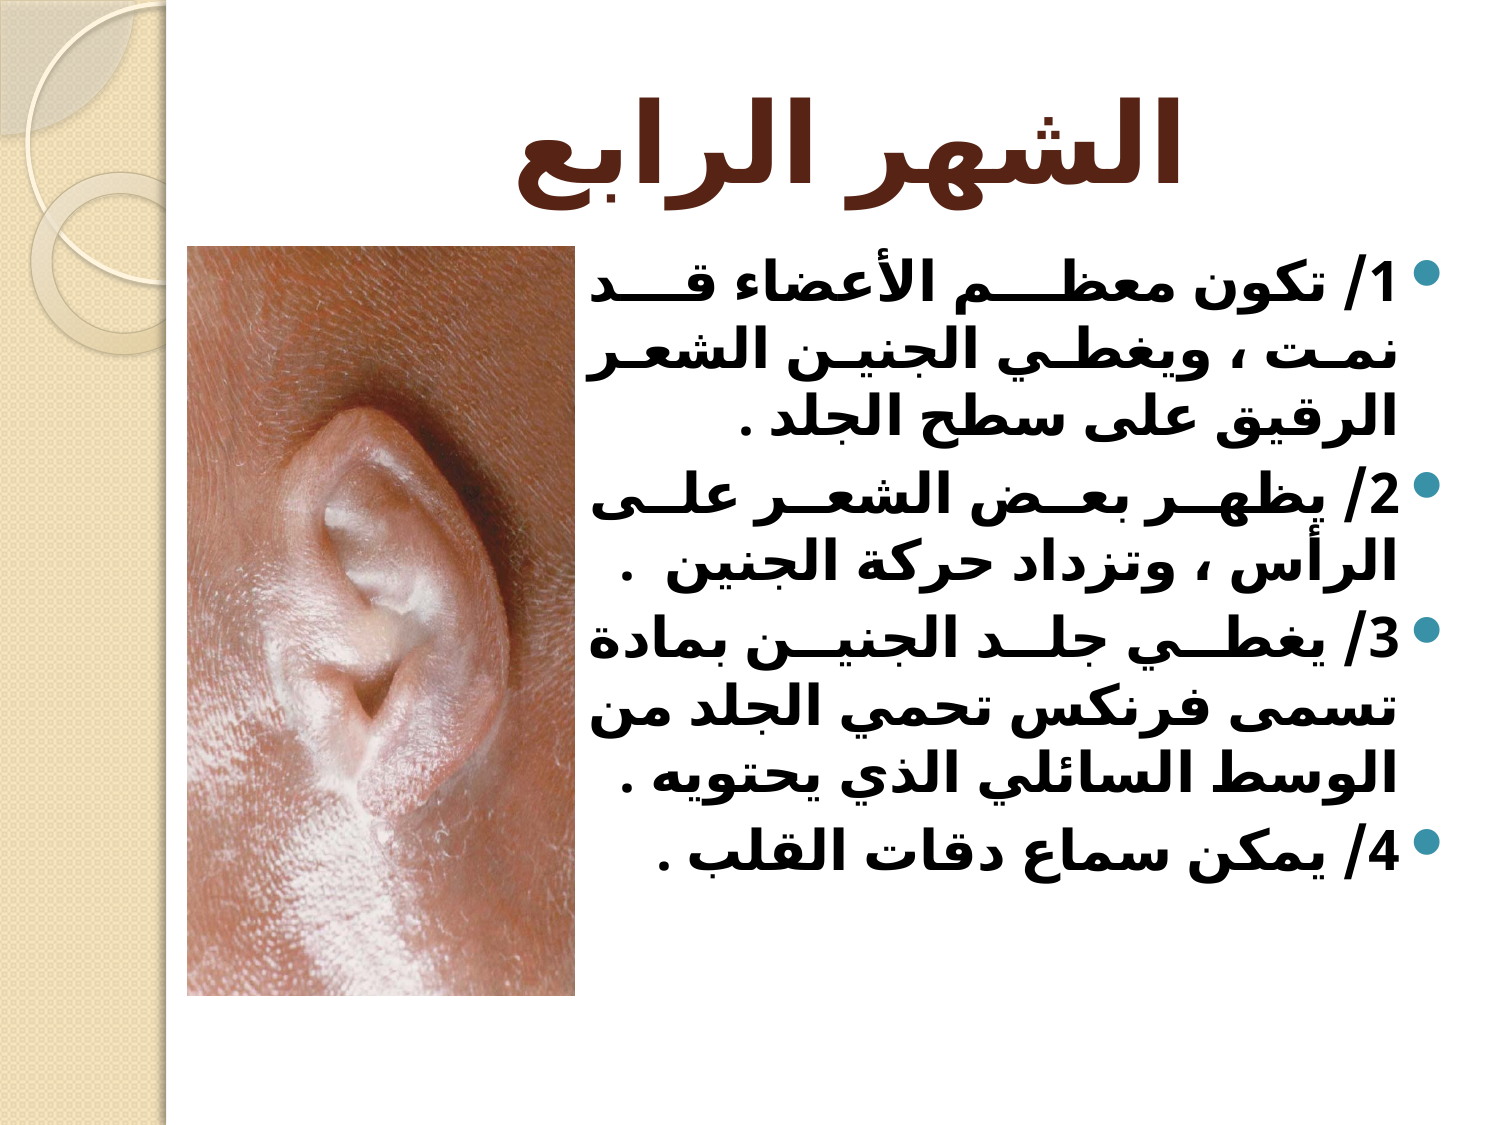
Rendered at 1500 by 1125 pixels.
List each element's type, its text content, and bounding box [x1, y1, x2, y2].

picture [187, 245, 575, 997]
list 1/ تكون معظم الأعضاء قد نمت ، ويغطي الجنين الشعر الرقيق على سطح الجلد . 2/ يظهر بعض الشعر على الرأس ، وتزداد حركة الجنين . 3/ يغطي جلد الجنين بمادة تسمى فرنكس تحمي الجلد من الوسط السائلي الذي يحتويه . 4/ يمكن سماع دقات القلب . [574, 237, 1466, 1025]
title الشهر الرابع [235, 45, 1466, 233]
